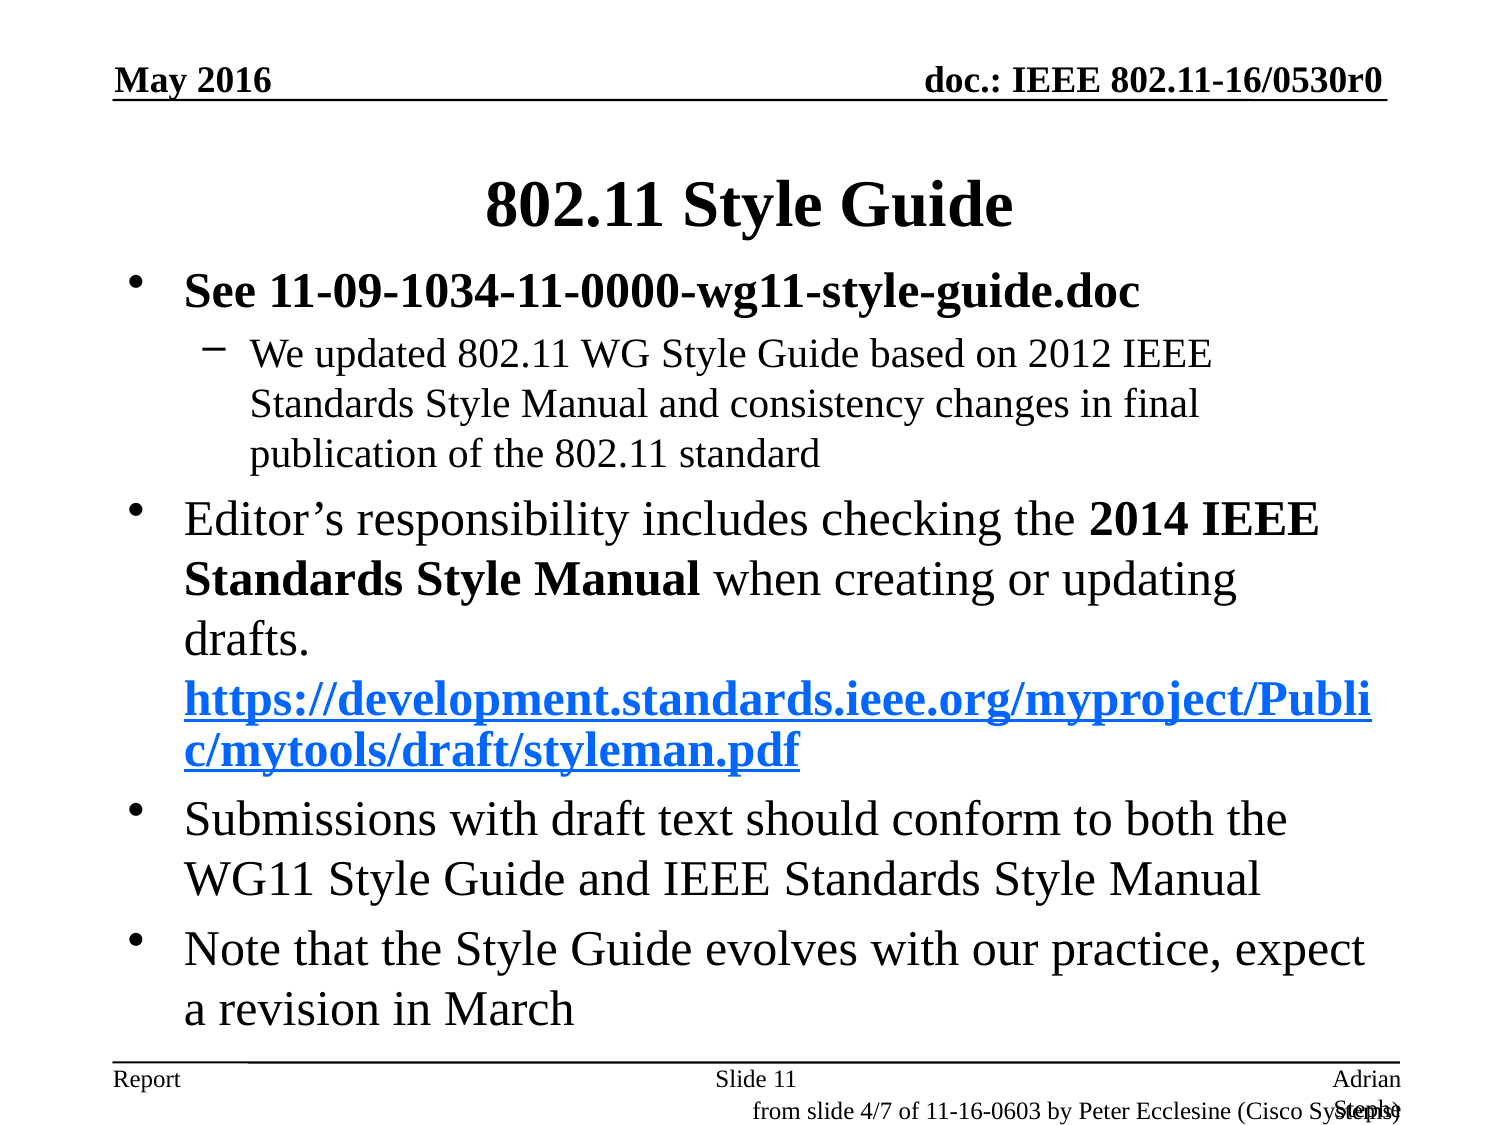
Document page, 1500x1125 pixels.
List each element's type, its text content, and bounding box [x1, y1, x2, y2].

title 802.11 Style Guide [112, 112, 1388, 249]
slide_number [114, 54, 374, 101]
text_box from slide 4/7 of 11-16-0603 by Peter Ecclesine (Cisco Systems) [343, 1087, 1417, 1125]
list See 11-09-1034-11-0000-wg11-style-guide.doc We updated 802.11 WG Style Guide based on 2012 IEEE Standards Style Manual and consistency changes in final publication of the 802.11 standard Editor’s responsibility includes checking the 2014 IEEE Standards Style Manual when creating or updating drafts. https://development.standards.ieee.org/myproject/Public/mytools/draft/styleman.pdf Submissions with draft text should conform to both the WG11 Style Guide and IEEE Standards Style Manual Note that the Style Guide evolves with our practice, expect a revision in March [112, 249, 1388, 1000]
footer Adrian Stephens, Intel Corporation [1324, 1061, 1402, 1087]
slide_number Slide 11 [711, 1061, 801, 1087]
